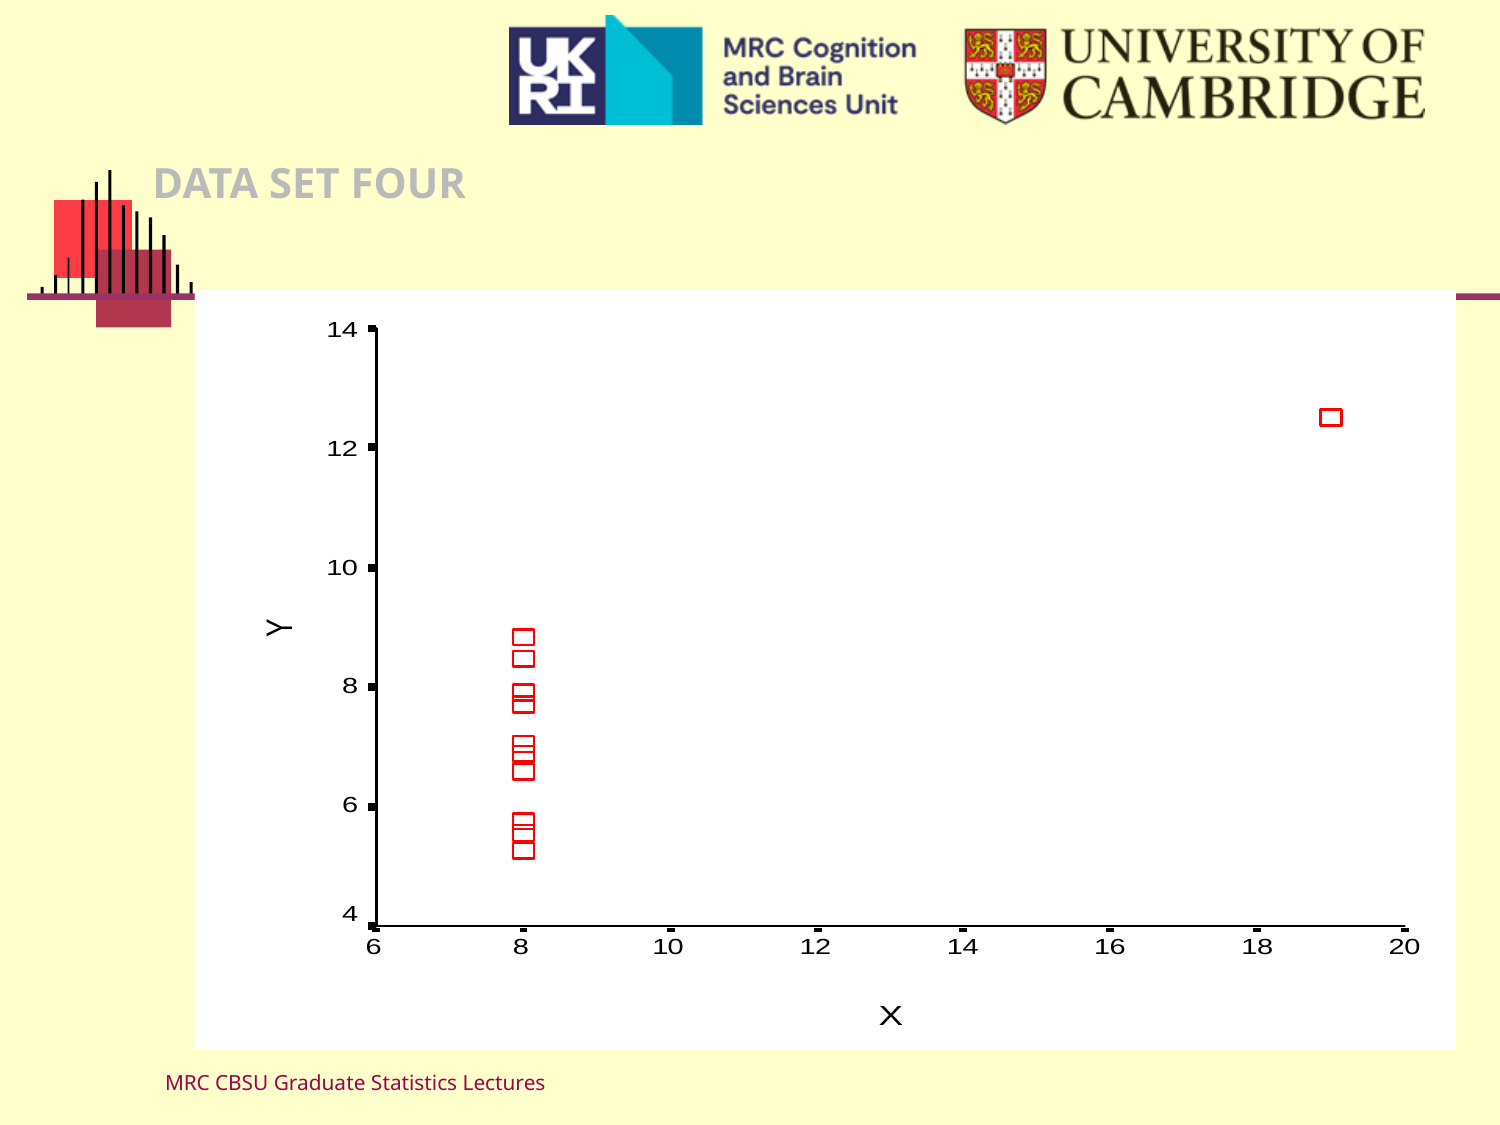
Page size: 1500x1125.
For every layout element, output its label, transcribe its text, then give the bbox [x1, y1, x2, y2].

picture [509, 15, 1425, 125]
title DATA SET FOUR [137, 137, 988, 233]
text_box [194, 290, 1458, 1067]
footer MRC CBSU Graduate Statistics Lectures [149, 1062, 988, 1101]
